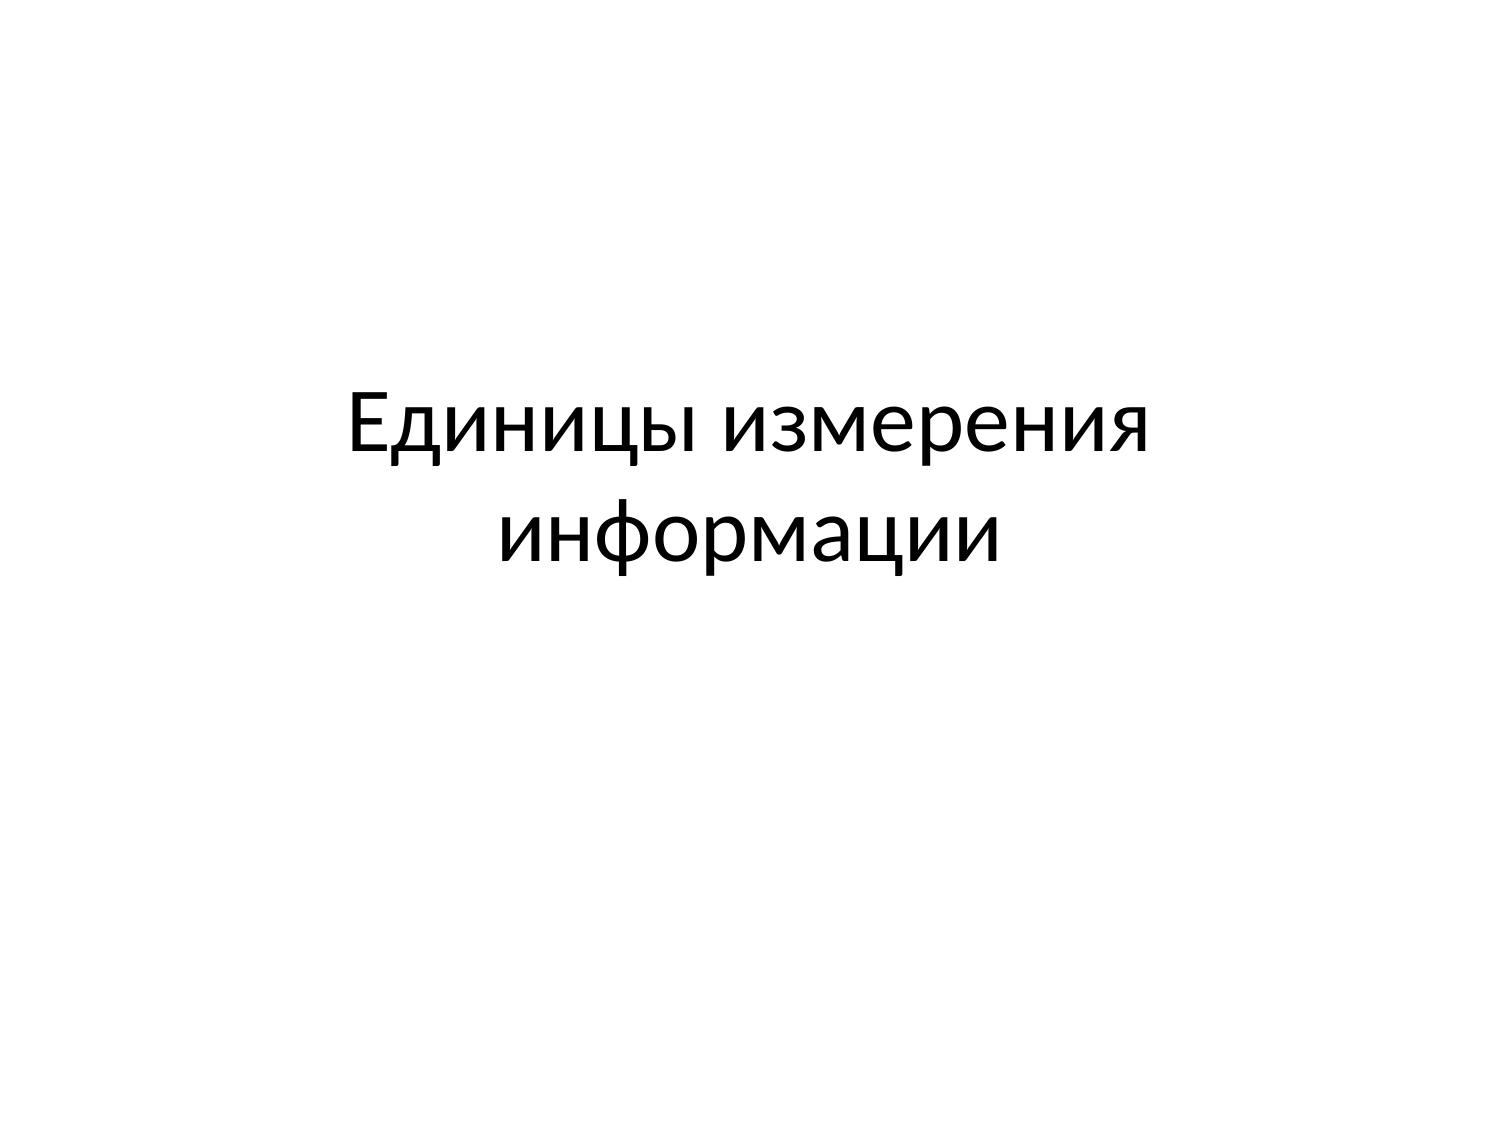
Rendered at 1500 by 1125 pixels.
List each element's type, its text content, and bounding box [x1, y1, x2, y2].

title Единицы измерения информации [112, 349, 1388, 591]
